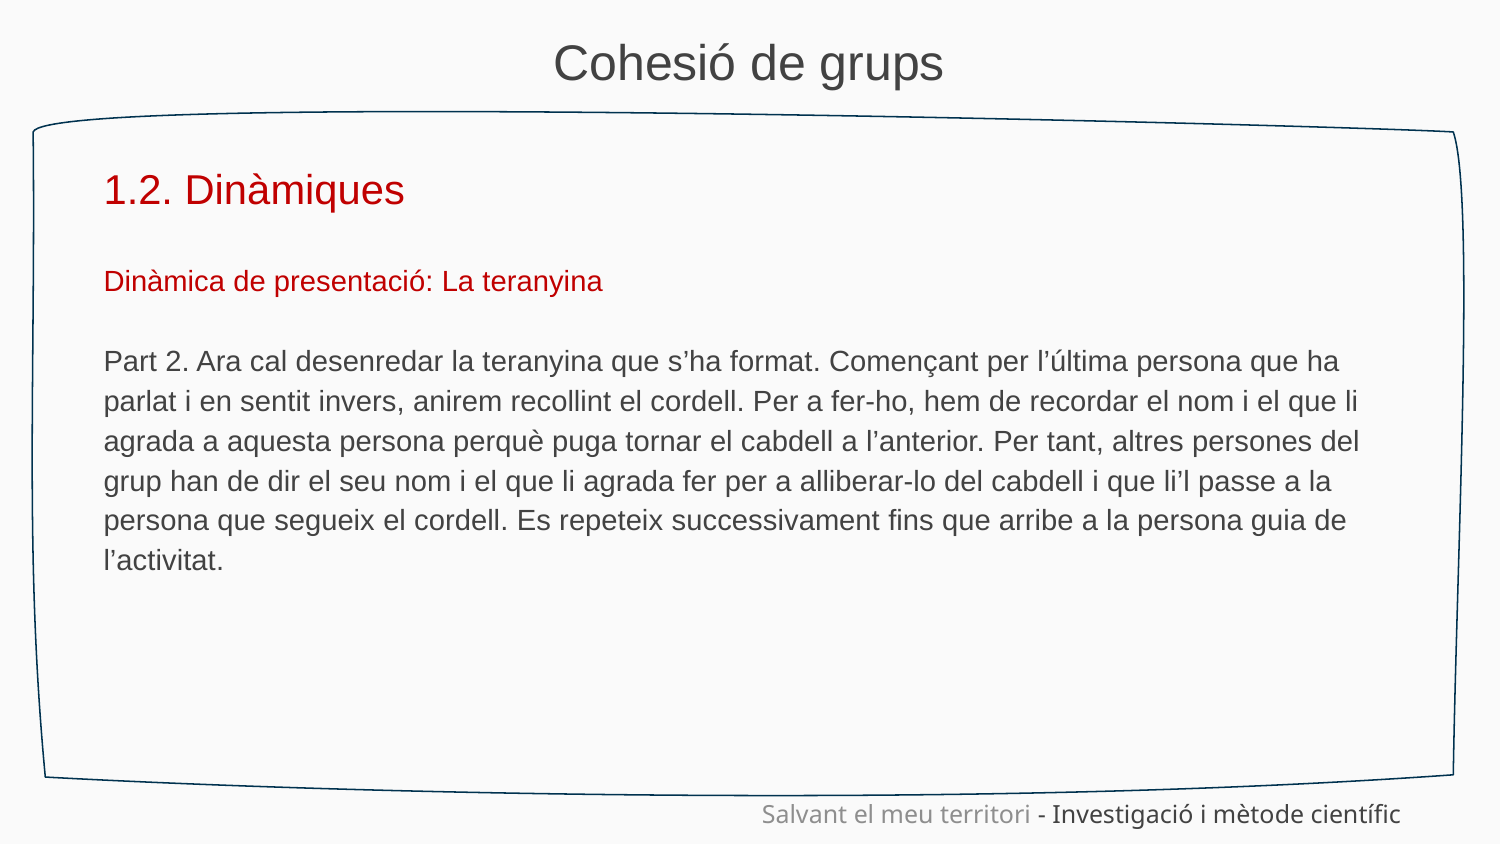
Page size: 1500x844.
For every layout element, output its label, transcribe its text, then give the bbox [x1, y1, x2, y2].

text_box 1.2. Dinàmiques [88, 147, 1417, 234]
list Dinàmica de presentació: La teranyina Part 2. Ara cal desenredar la teranyina que s’ha format. Començant per l’última persona que ha parlat i en sentit invers, anirem recollint el cordell. Per a fer-ho, hem de recordar el nom i el que li agrada a aquesta persona perquè puga tornar el cabdell a l’anterior. Per tant, altres persones del grup han de dir el seu nom i el que li agrada fer per a alliberar-lo del cabdell i que li’l passe a la persona que segueix el cordell. Es repeteix successivament fins que arribe a la persona guia de l’activitat. [88, 242, 1417, 747]
title Cohesió de grups [0, 20, 1499, 106]
text_box Salvant el meu territori - Investigació i mètode científic [88, 790, 1417, 844]
text_box [32, 111, 1464, 790]
